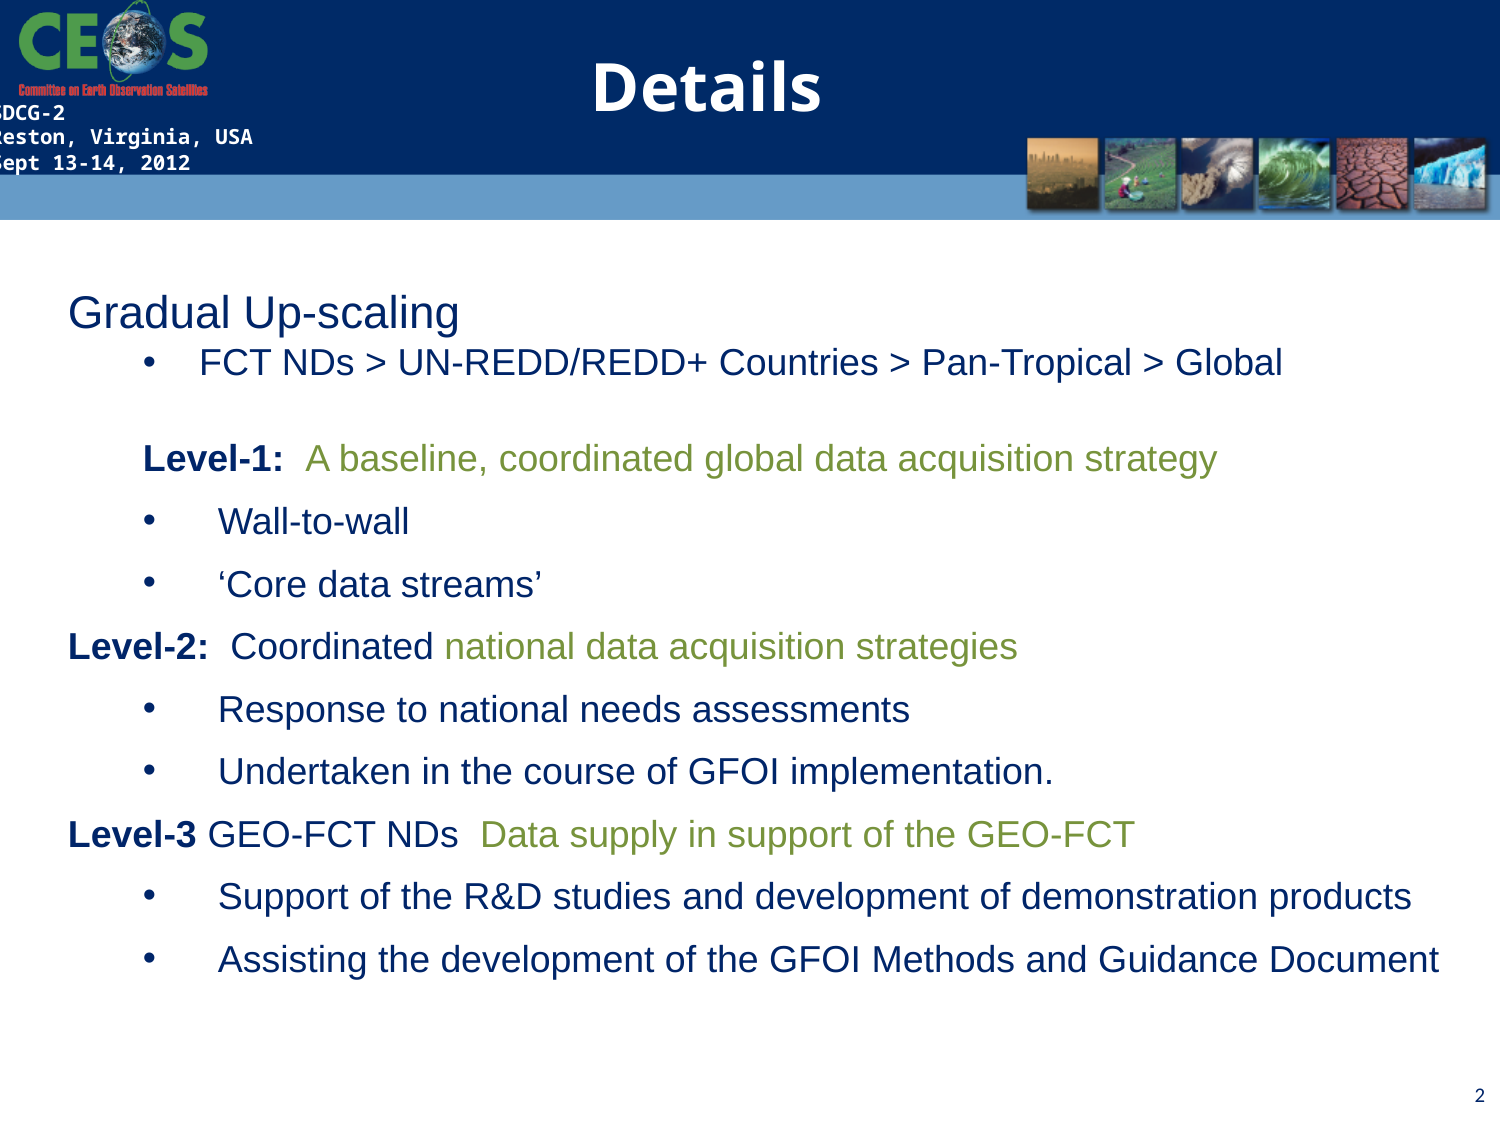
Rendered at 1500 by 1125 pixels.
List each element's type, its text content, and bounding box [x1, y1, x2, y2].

text_box Details [226, 34, 1188, 135]
slide_number 2 [1187, 1073, 1500, 1125]
text_box Gradual Up-scaling FCT NDs > UN-REDD/REDD+ Countries > Pan-Tropical > Global Level-1: A baseline, coordinated global data acquisition strategy Wall-to-wall ‘Core data streams’ Level-2: Coordinated national data acquisition strategies Response to national needs assessments Undertaken in the course of GFOI implementation. Level-3 GEO-FCT NDs Data supply in support of the GEO-FCT Support of the R&D studies and development of demonstration products Assisting the development of the GFOI Methods and Guidance Document [53, 281, 1473, 1035]
picture [0, 0, 1500, 220]
